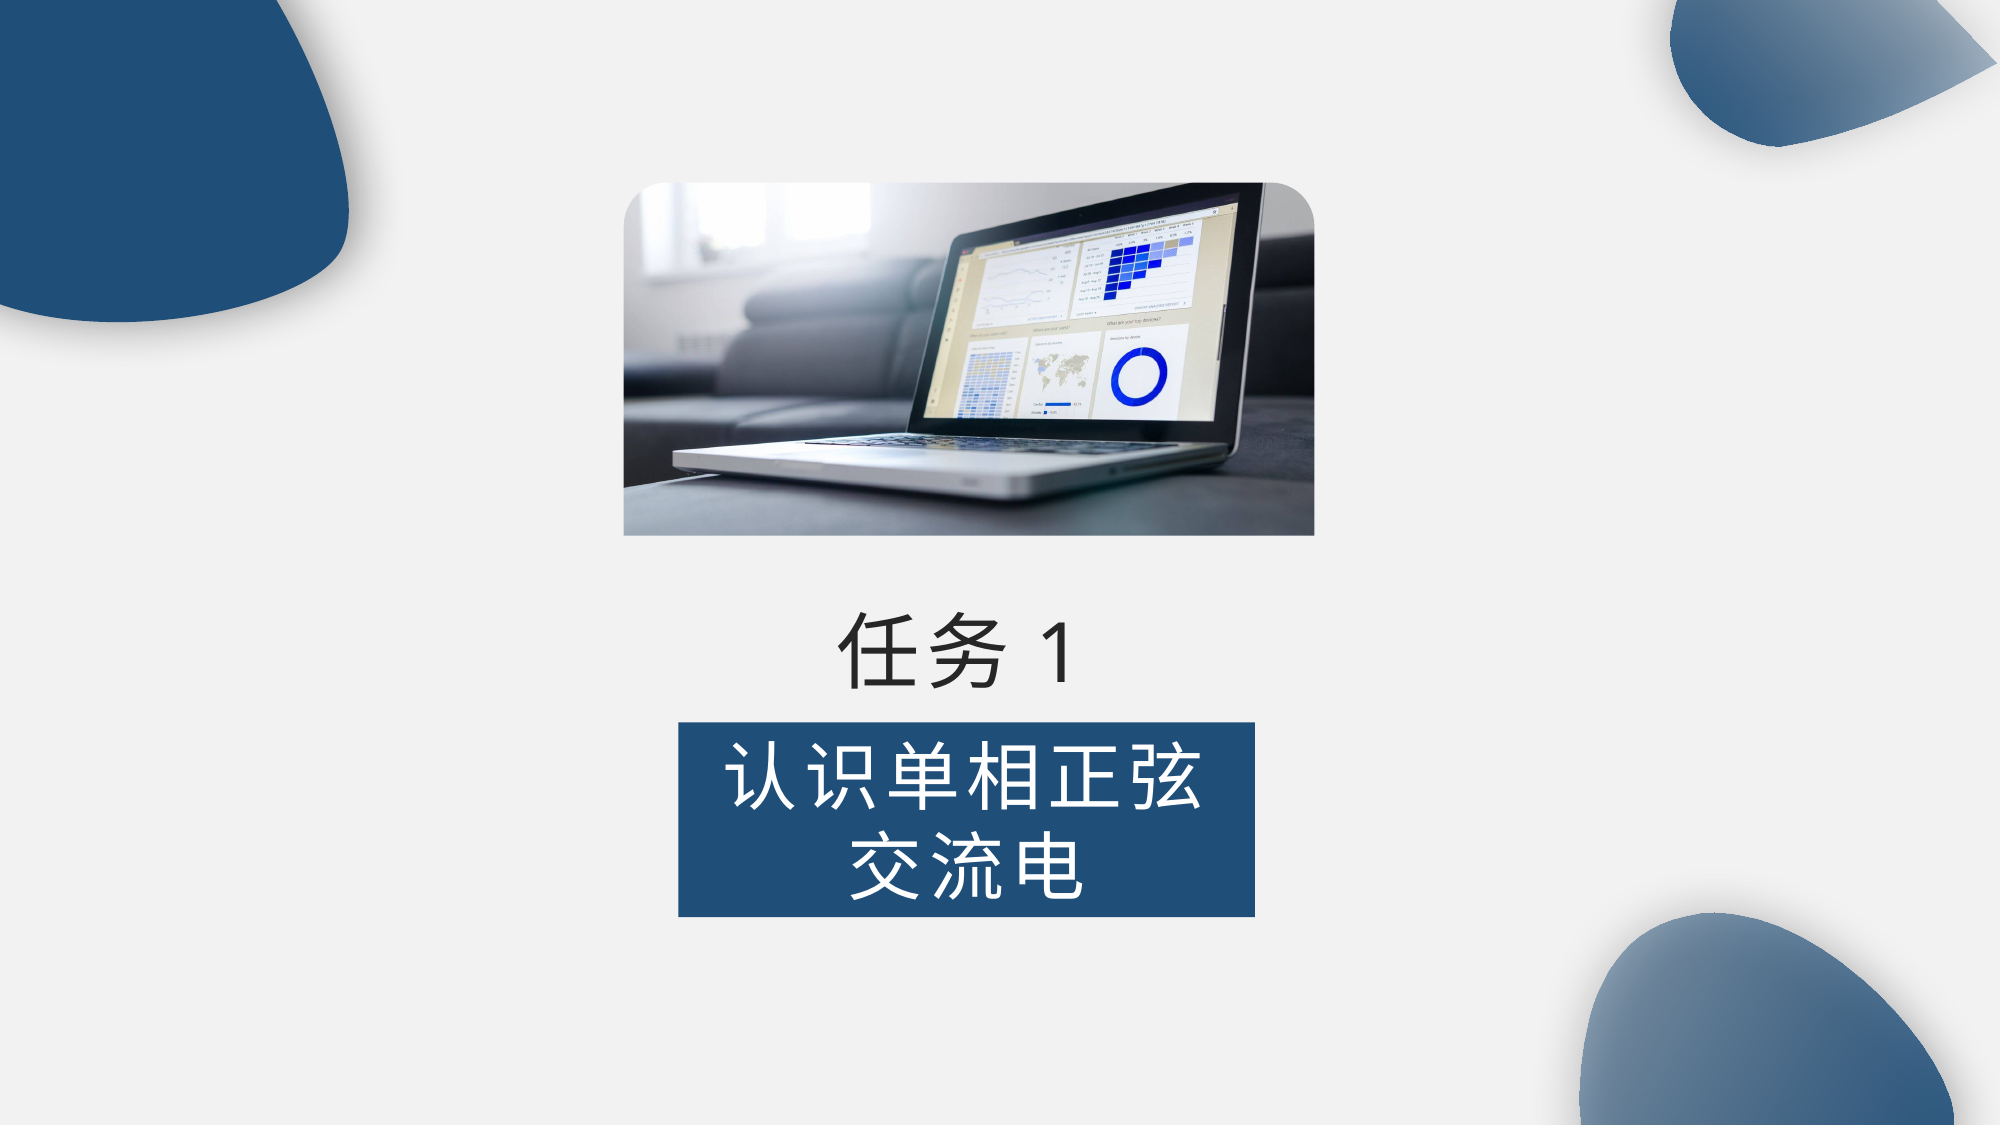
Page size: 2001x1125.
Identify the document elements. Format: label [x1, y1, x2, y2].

text_box [1669, 0, 1999, 148]
text_box [0, 0, 350, 324]
text_box [623, 182, 1315, 920]
text_box [1578, 911, 1955, 1125]
